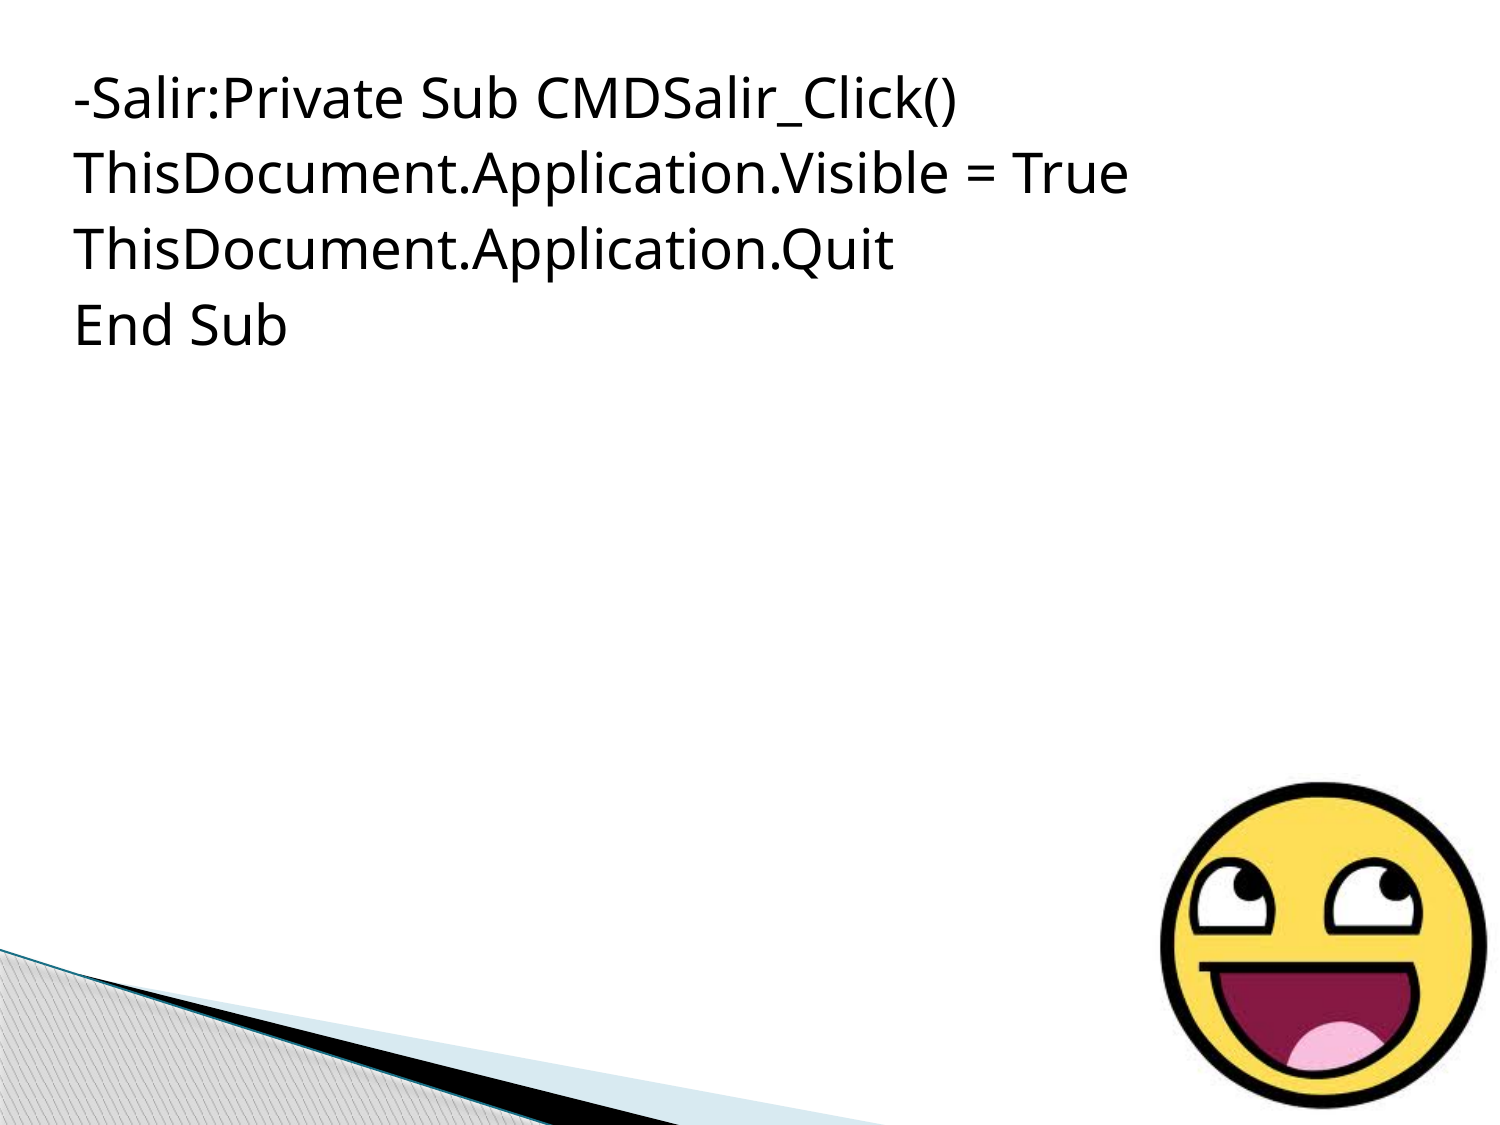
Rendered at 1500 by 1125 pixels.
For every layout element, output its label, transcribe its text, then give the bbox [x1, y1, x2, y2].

picture [1148, 773, 1500, 1125]
list -Salir:Private Sub CMDSalir_Click() ThisDocument.Application.Visible = True ThisDocument.Application.Quit End Sub [41, 54, 1392, 797]
